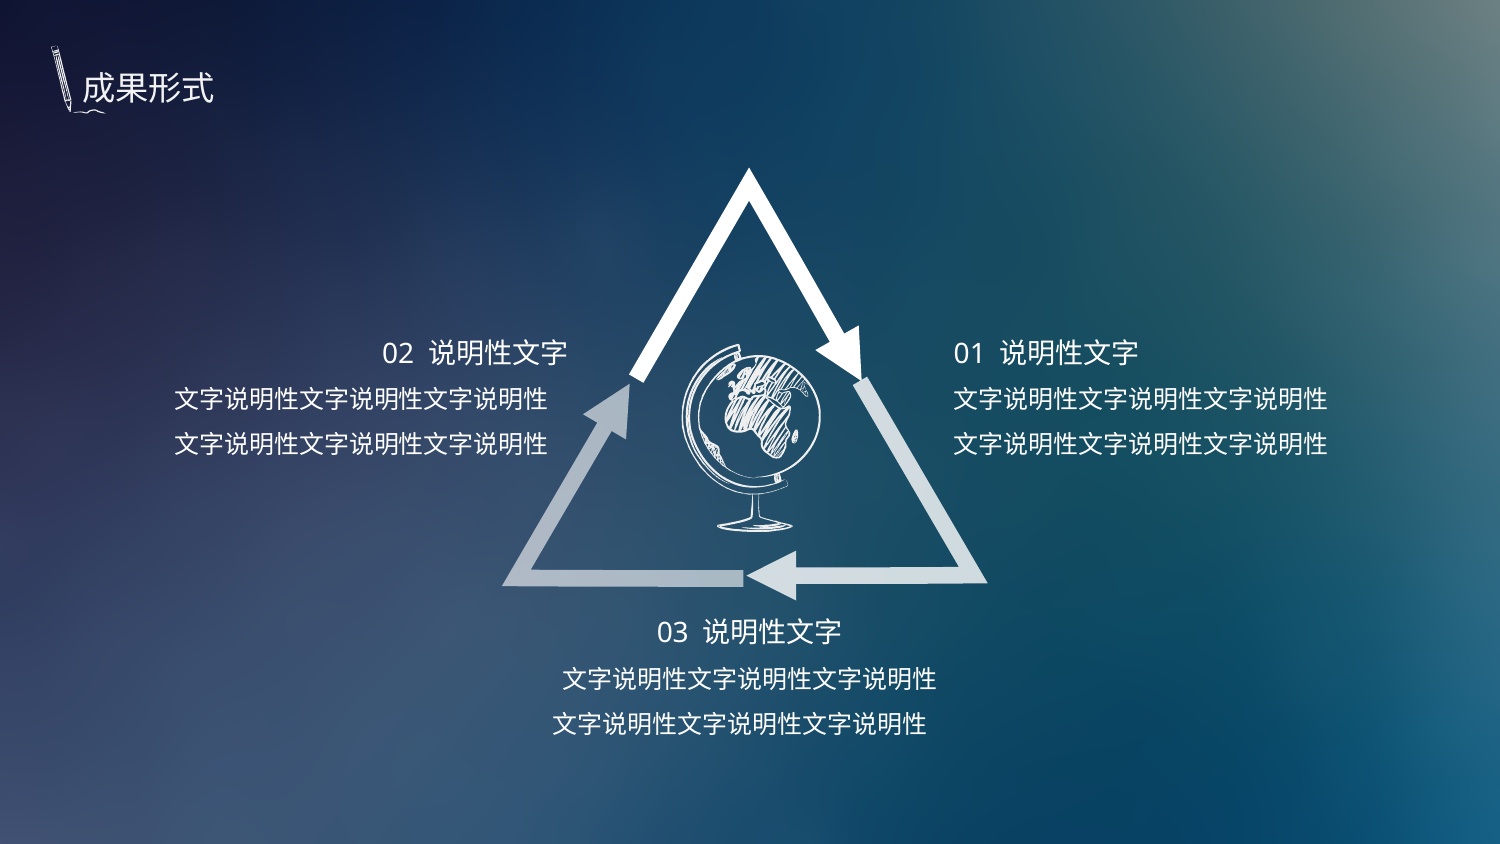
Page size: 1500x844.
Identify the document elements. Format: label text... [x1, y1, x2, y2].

text_box [635, 182, 862, 382]
text_box [746, 380, 976, 582]
text_box 03 说明性文字 文字说明性文字说明性文字说明性 文字说明性文字说明性文字说明性 [538, 590, 962, 791]
text_box 成果形式 [67, 59, 357, 115]
text_box 01 说明性文字 文字说明性文字说明性文字说明性 文字说明性文字说明性文字说明性 [938, 310, 1363, 511]
picture [0, 0, 1500, 844]
text_box [514, 383, 744, 580]
text_box 02 说明性文字 文字说明性文字说明性文字说明性 文字说明性文字说明性文字说明性 [159, 310, 583, 511]
